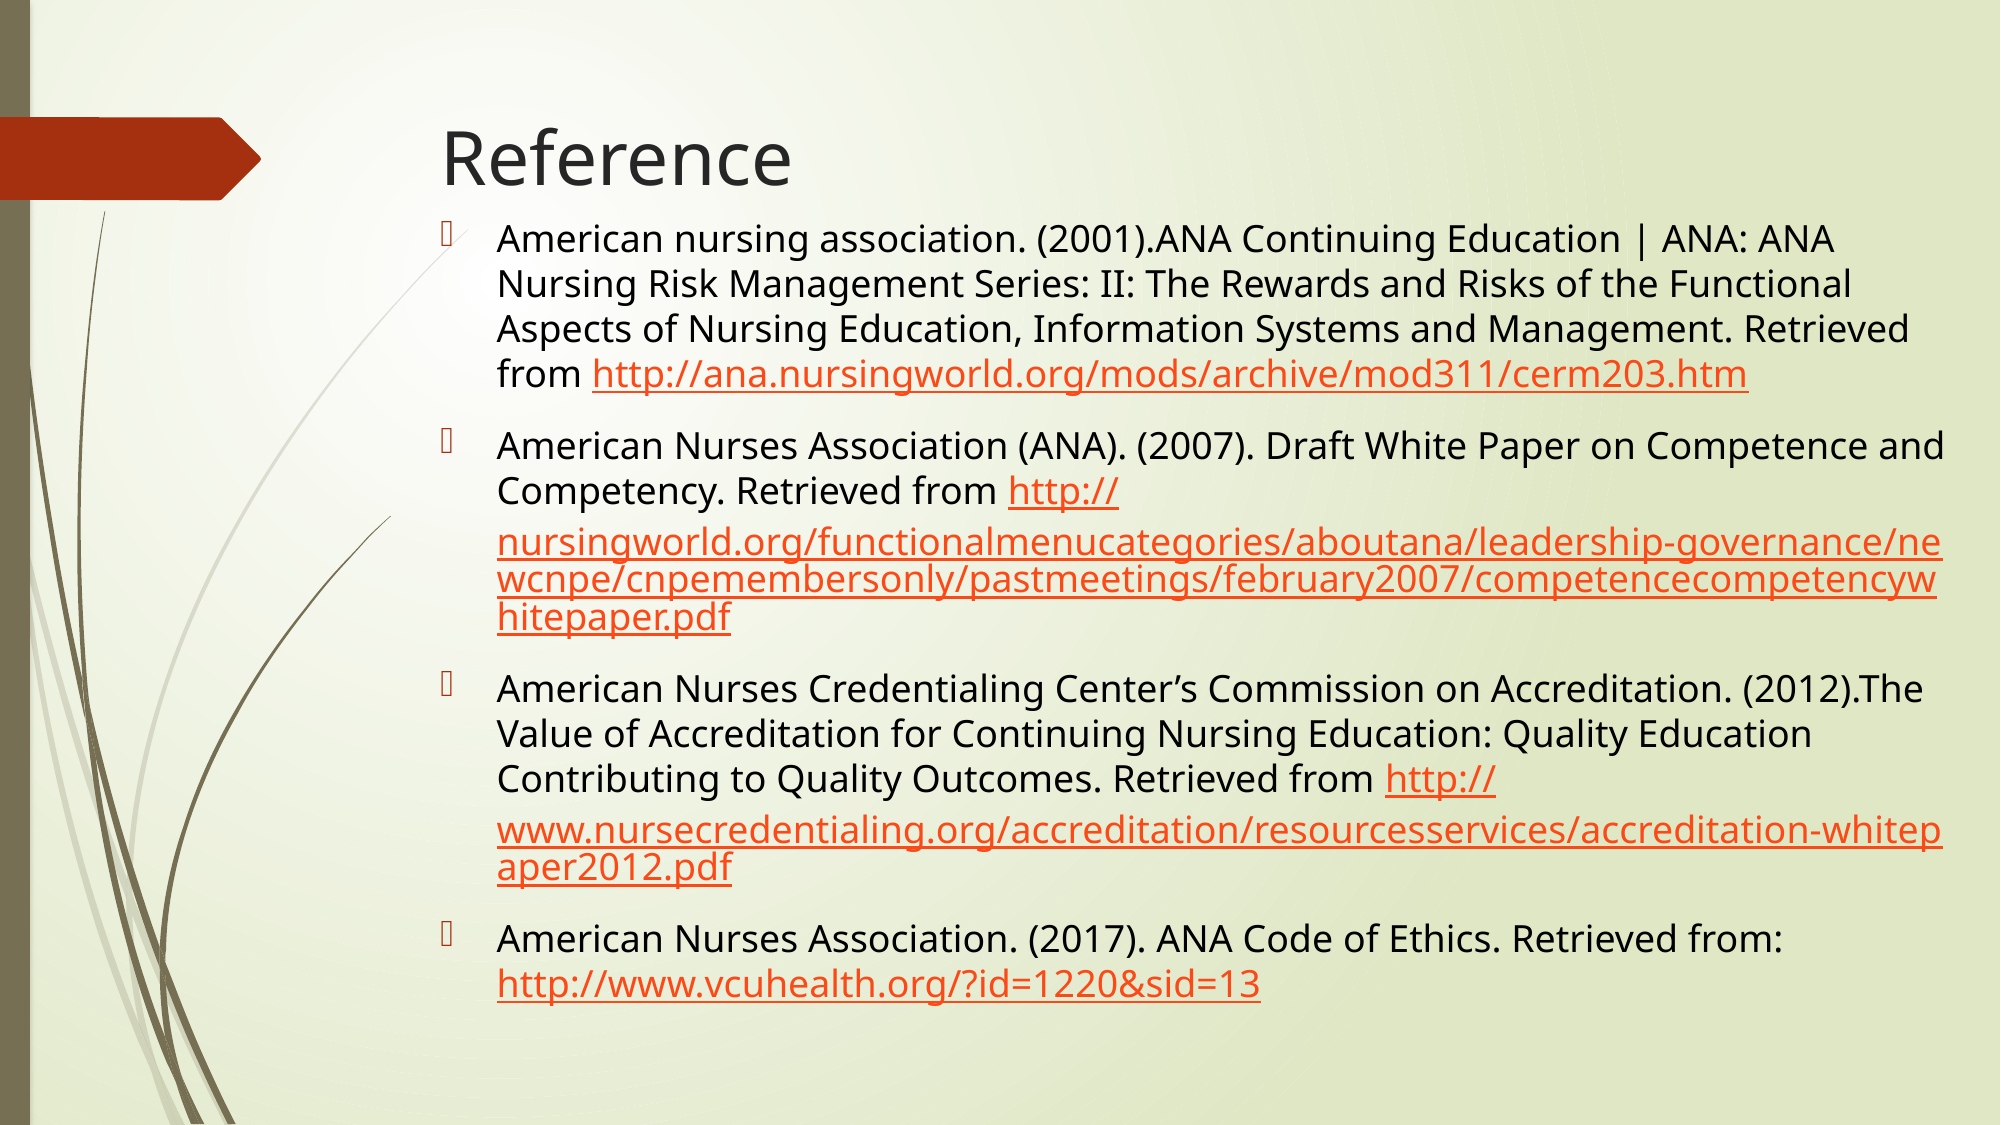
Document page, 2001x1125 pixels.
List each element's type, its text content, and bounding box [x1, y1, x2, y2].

list American nursing association. (2001).ANA Continuing Education | ANA: ANA Nursing Risk Management Series: II: The Rewards and Risks of the Functional Aspects of Nursing Education, Information Systems and Management. Retrieved from http://ana.nursingworld.org/mods/archive/mod311/cerm203.htm American Nurses Association (ANA). (2007). Draft White Paper on Competence and Competency. Retrieved from http://nursingworld.org/functionalmenucategories/aboutana/leadership-governance/newcnpe/cnpemembersonly/pastmeetings/february2007/competencecompetencywhitepaper.pdf American Nurses Credentialing Center’s Commission on Accreditation. (2012).The Value of Accreditation for Continuing Nursing Education: Quality Education Contributing to Quality Outcomes. Retrieved from http://www.nursecredentialing.org/accreditation/resourcesservices/accreditation-whitepaper2012.pdf American Nurses Association. (2017). ANA Code of Ethics. Retrieved from: http://www.vcuhealth.org/?id=1220&sid=13 [425, 207, 1968, 795]
title Reference [425, 102, 1888, 207]
